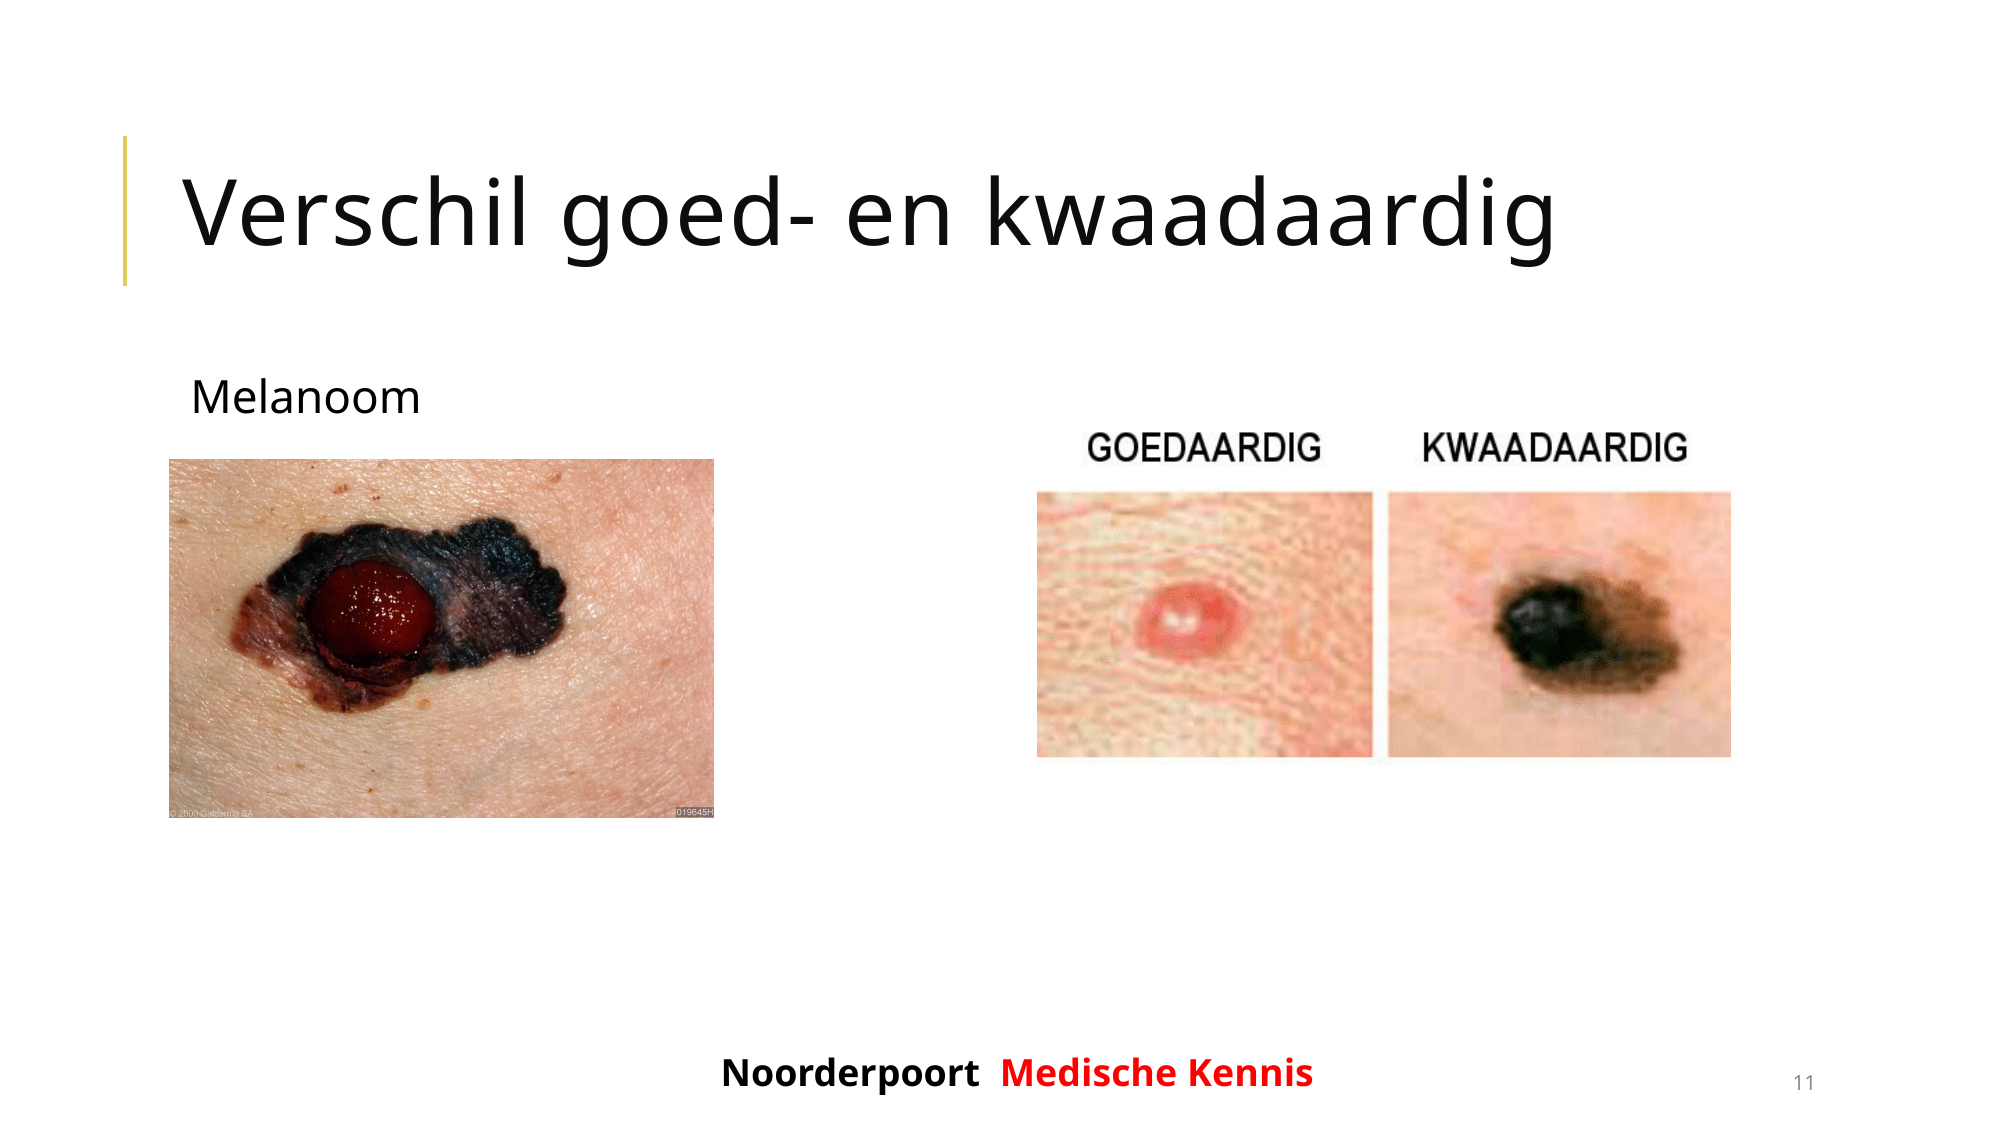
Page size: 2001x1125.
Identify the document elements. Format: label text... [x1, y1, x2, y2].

list Melanoom [168, 366, 948, 915]
title Verschil goed- en kwaadaardig [168, 96, 1921, 342]
picture [168, 459, 714, 818]
slide_number 11 [1777, 1061, 1938, 1107]
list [1036, 365, 1731, 831]
text_box Noorderpoort Medische Kennis [705, 1041, 1369, 1102]
